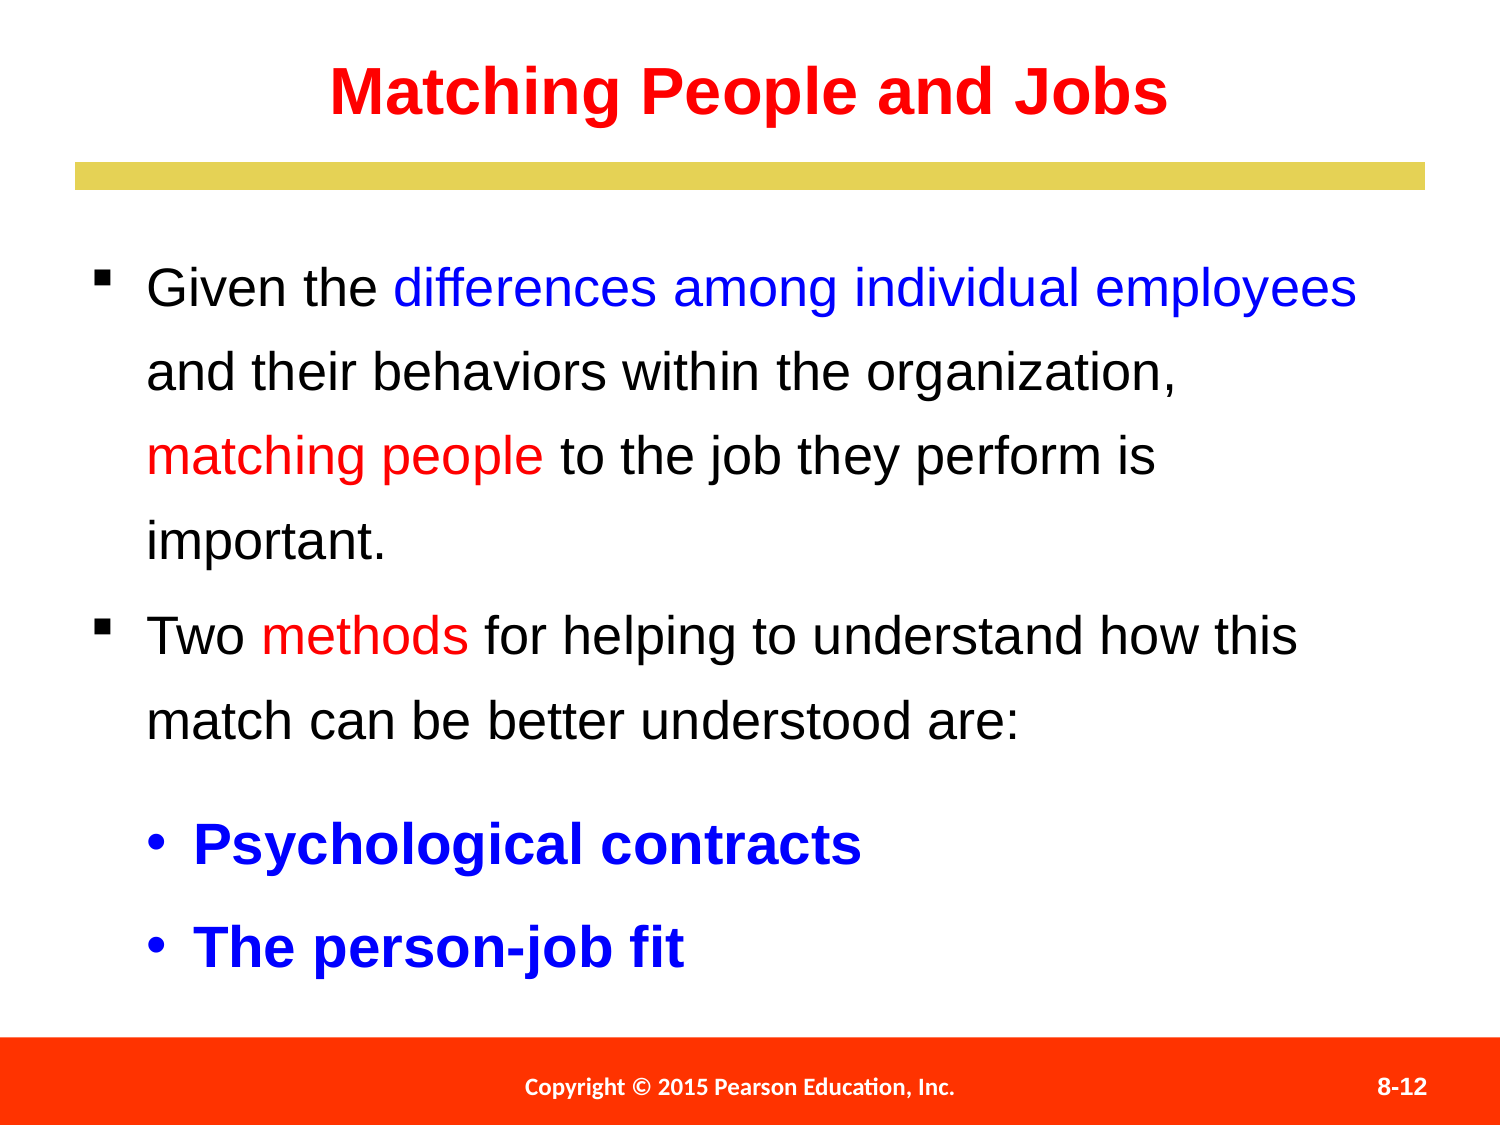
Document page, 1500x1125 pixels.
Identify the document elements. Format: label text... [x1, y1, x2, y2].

title Matching People and Jobs [74, 24, 1426, 151]
picture [75, 162, 1425, 190]
list Given the differences among individual employees and their behaviors within the organization, matching people to the job they perform is important. Two methods for helping to understand how this match can be better understood are: Psychological contracts The person-job fit [74, 224, 1426, 993]
